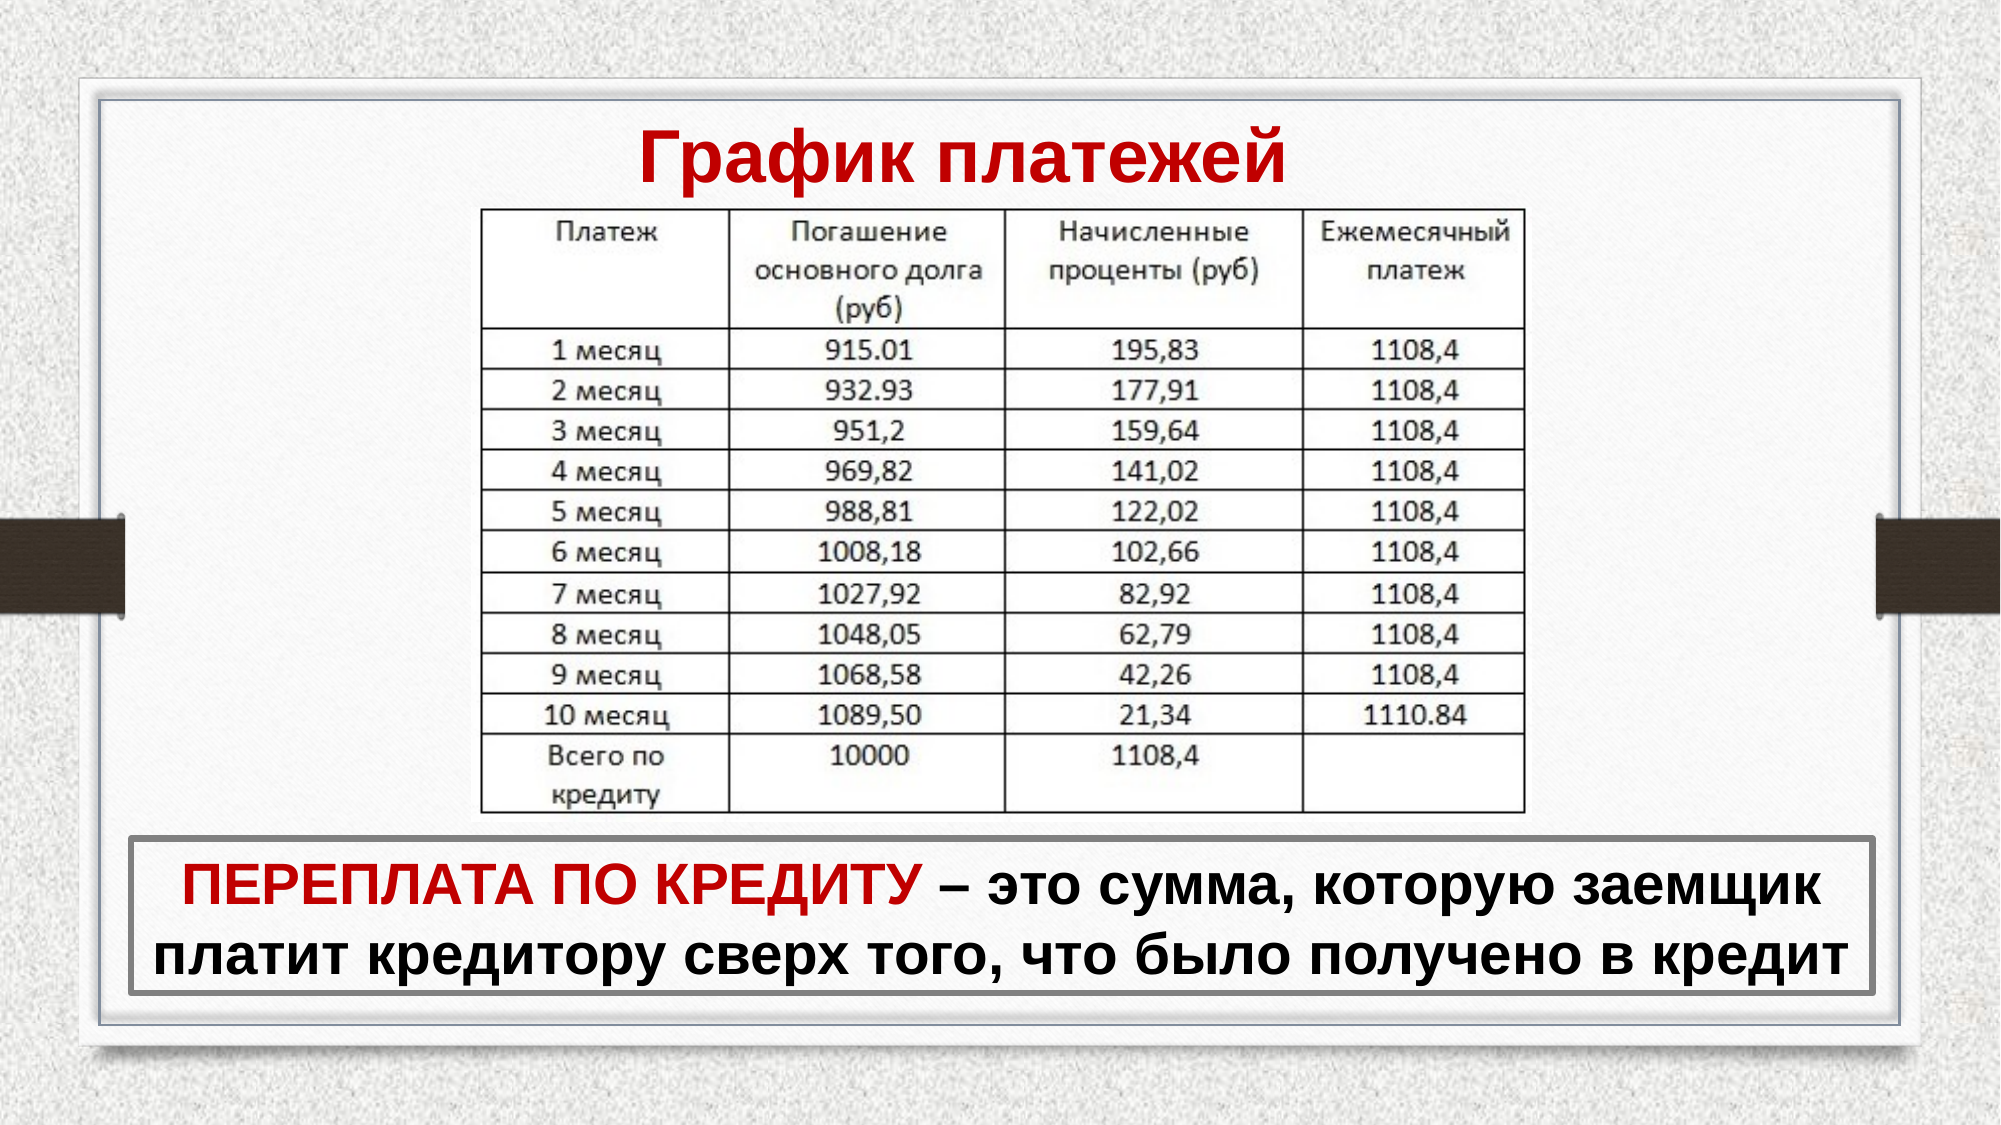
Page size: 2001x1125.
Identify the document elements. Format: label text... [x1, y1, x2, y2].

picture [0, 0, 2001, 1125]
text_box График платежей [176, 100, 1752, 208]
text_box ПЕРЕПЛАТА ПО КРЕДИТУ – это сумма, которую заемщик платит кредитору сверх того, что было получено в кредит [131, 838, 1873, 994]
